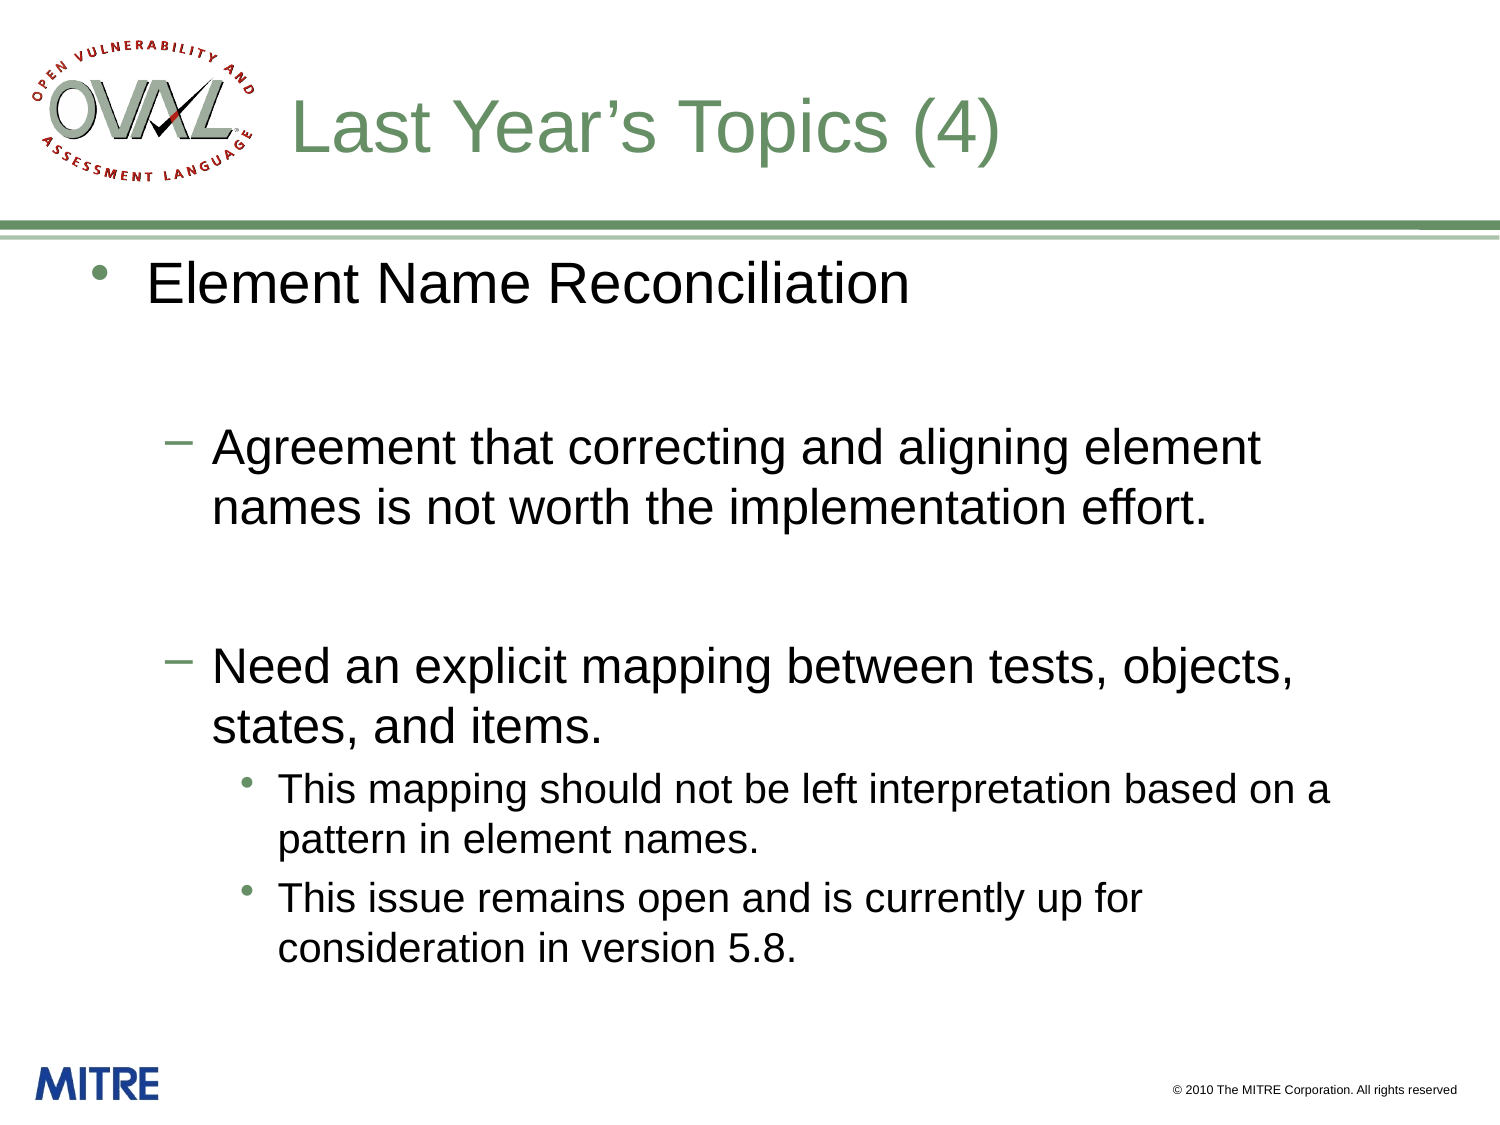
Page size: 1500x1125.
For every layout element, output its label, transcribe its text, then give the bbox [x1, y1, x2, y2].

picture [30, 1064, 163, 1106]
title Last Year’s Topics (4) [274, 44, 1438, 201]
picture [0, 0, 313, 238]
list Element Name Reconciliation Agreement that correcting and aligning element names is not worth the implementation effort. Need an explicit mapping between tests, objects, states, and items. This mapping should not be left interpretation based on a pattern in element names. This issue remains open and is currently up for consideration in version 5.8. [74, 237, 1401, 990]
